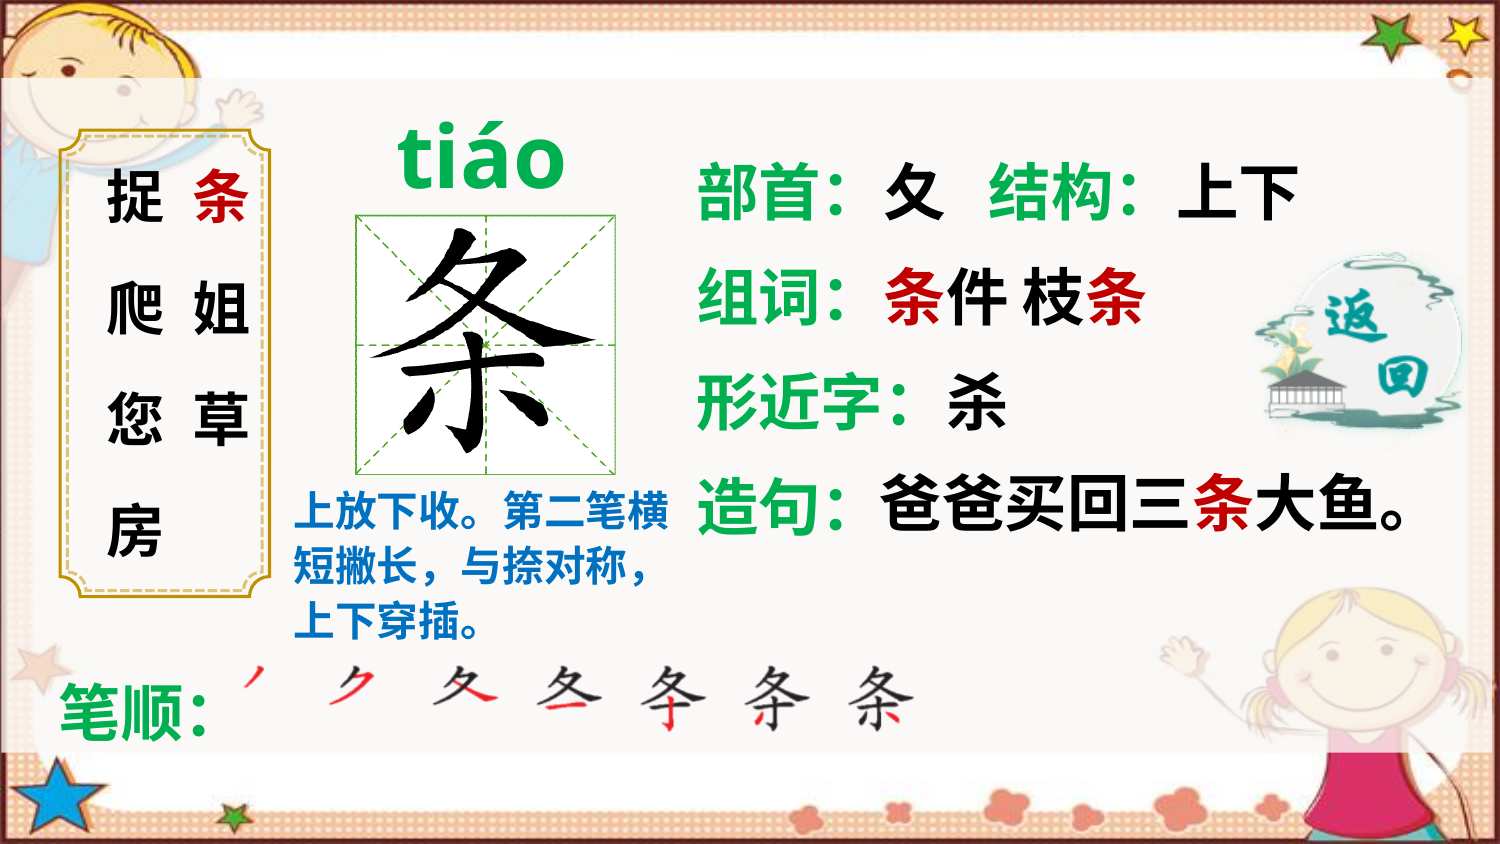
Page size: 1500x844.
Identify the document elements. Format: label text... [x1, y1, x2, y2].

picture [355, 214, 616, 475]
text_box 笔顺： [43, 629, 302, 757]
picture [0, 0, 1500, 844]
picture [1249, 234, 1485, 466]
picture [241, 663, 916, 736]
text_box tiáo [343, 93, 620, 213]
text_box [60, 130, 270, 597]
text_box 爸爸买回三条大鱼。 [865, 442, 1500, 547]
text_box 上放下收。第二笔横短撇长，与捺对称，上下穿插。 [278, 472, 694, 653]
text_box 部首：夂 结构：上下 组词：条件 枝条 形近字：杀 造句： [681, 115, 1500, 551]
